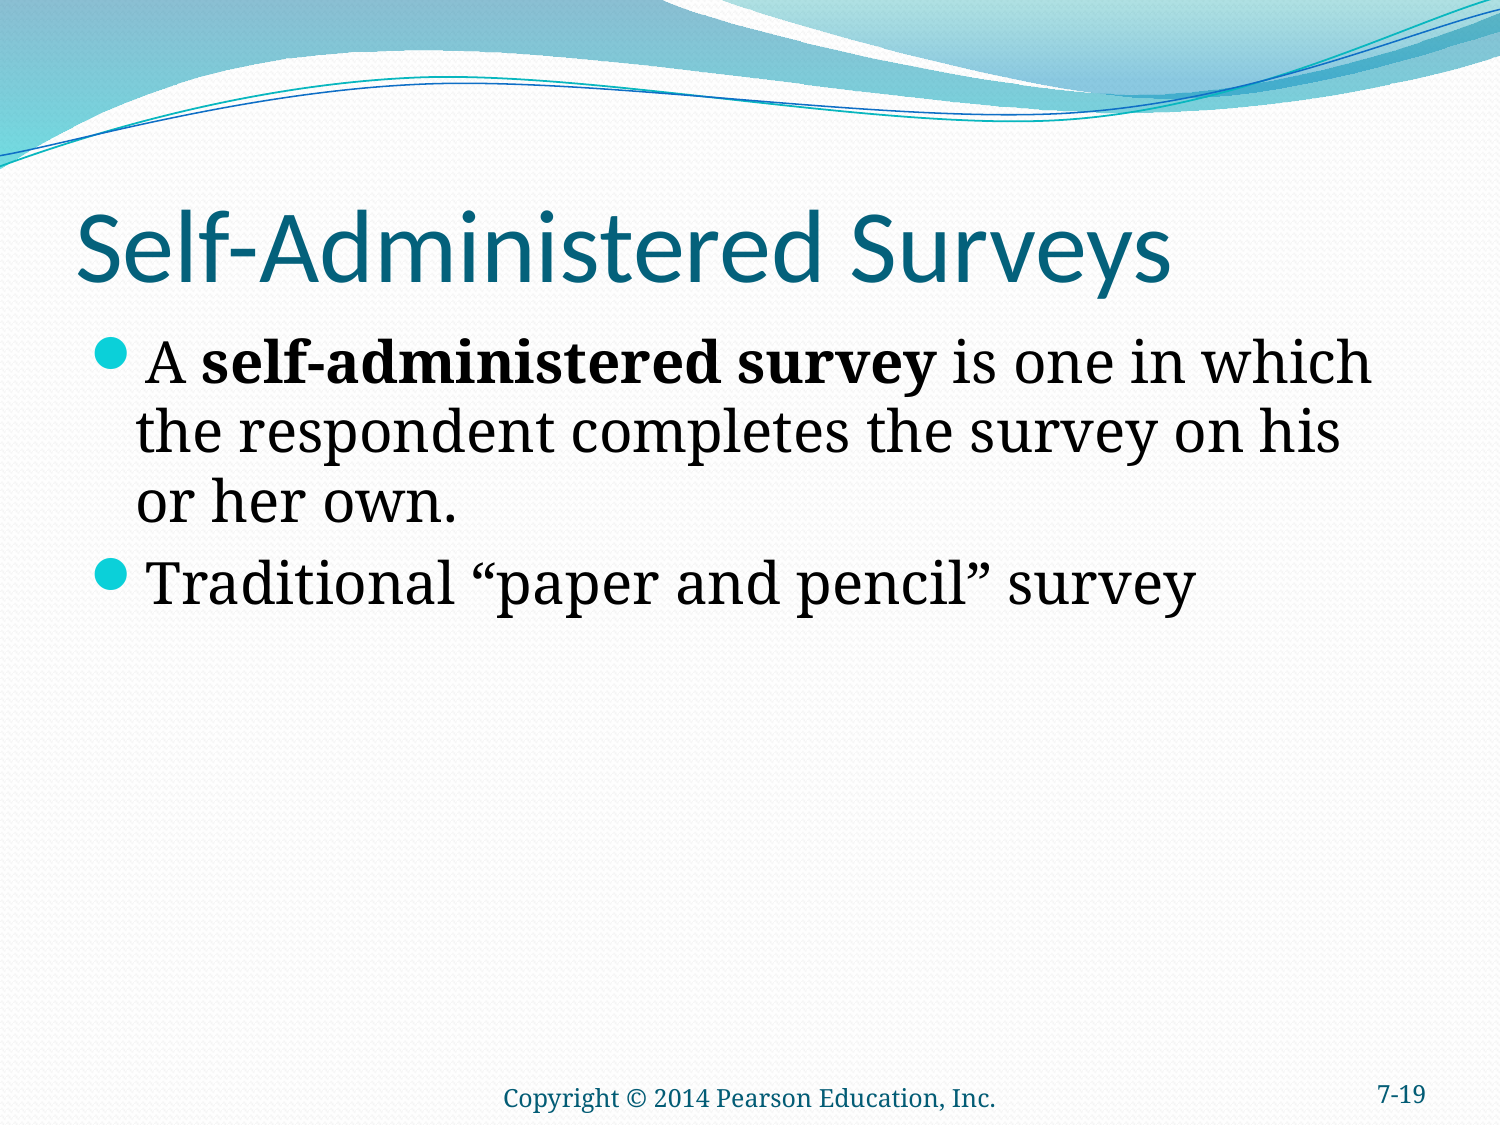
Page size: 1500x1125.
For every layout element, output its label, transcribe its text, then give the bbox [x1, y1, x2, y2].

title Self-Administered Surveys [74, 115, 1426, 304]
list A self-administered survey is one in which the respondent completes the survey on his or her own. Traditional “paper and pencil” survey [74, 317, 1426, 1038]
